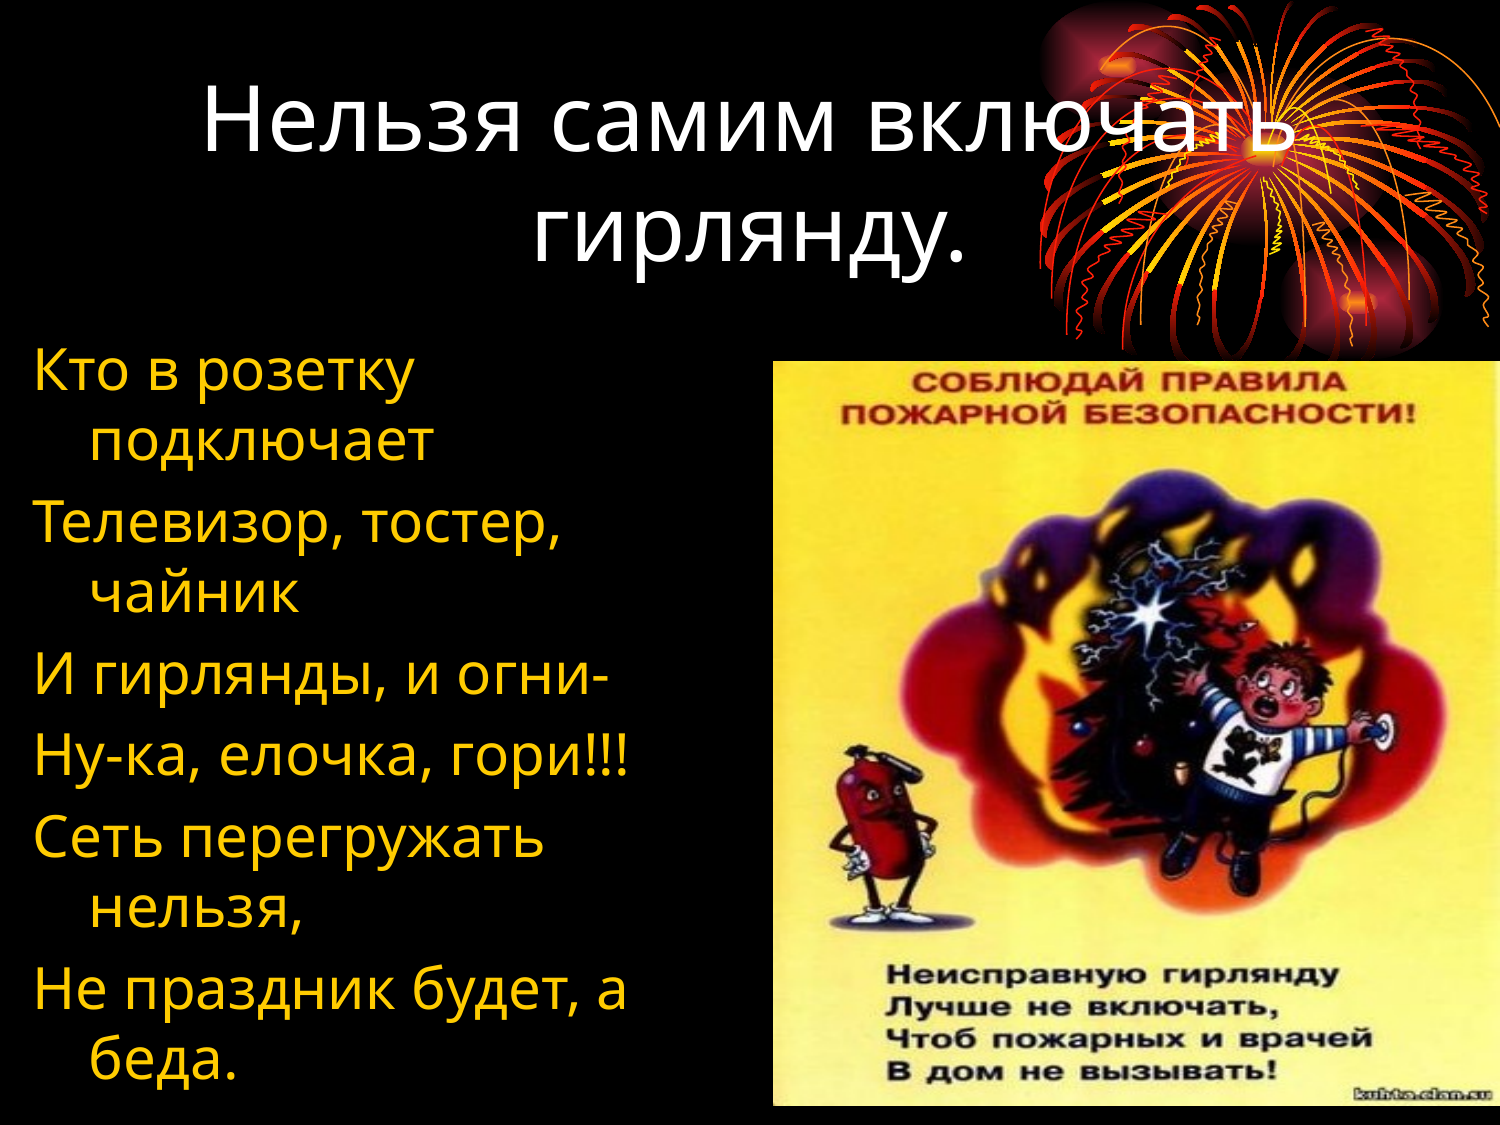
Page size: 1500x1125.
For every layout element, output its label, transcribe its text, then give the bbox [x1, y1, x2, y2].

list Кто в розетку подключает Телевизор, тостер, чайник И гирлянды, и огни- Ну-ка, елочка, гори!!! Сеть перегружать нельзя, Не праздник будет, а беда. [17, 324, 762, 1095]
picture [773, 361, 1500, 1107]
title Нельзя самим включать гирлянду. [112, 49, 1388, 290]
